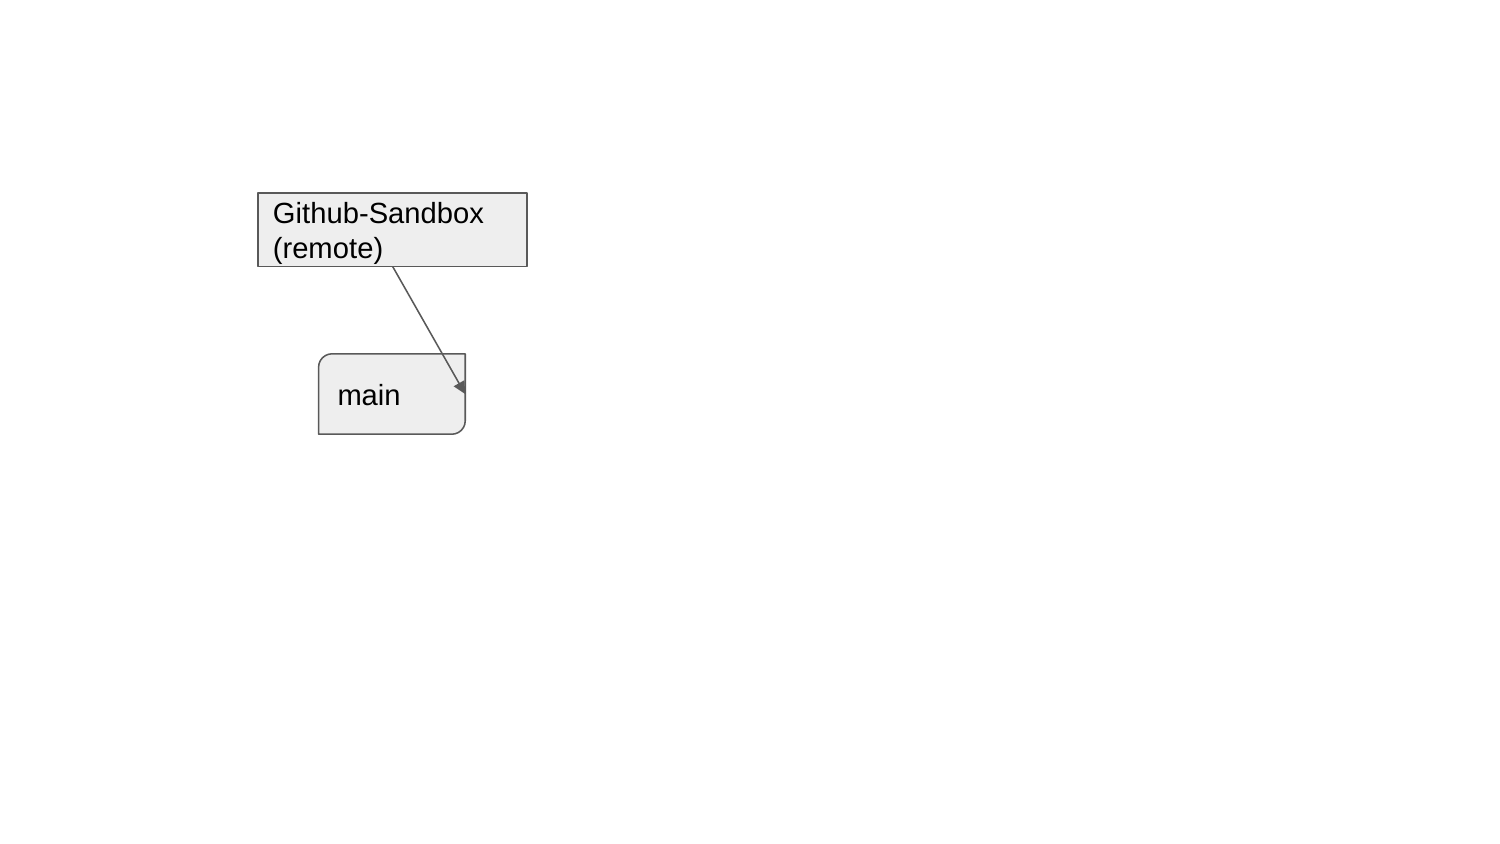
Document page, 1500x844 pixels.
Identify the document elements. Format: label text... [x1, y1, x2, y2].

text_box Github-Sandbox (remote) [257, 193, 528, 267]
text_box main [318, 353, 466, 435]
